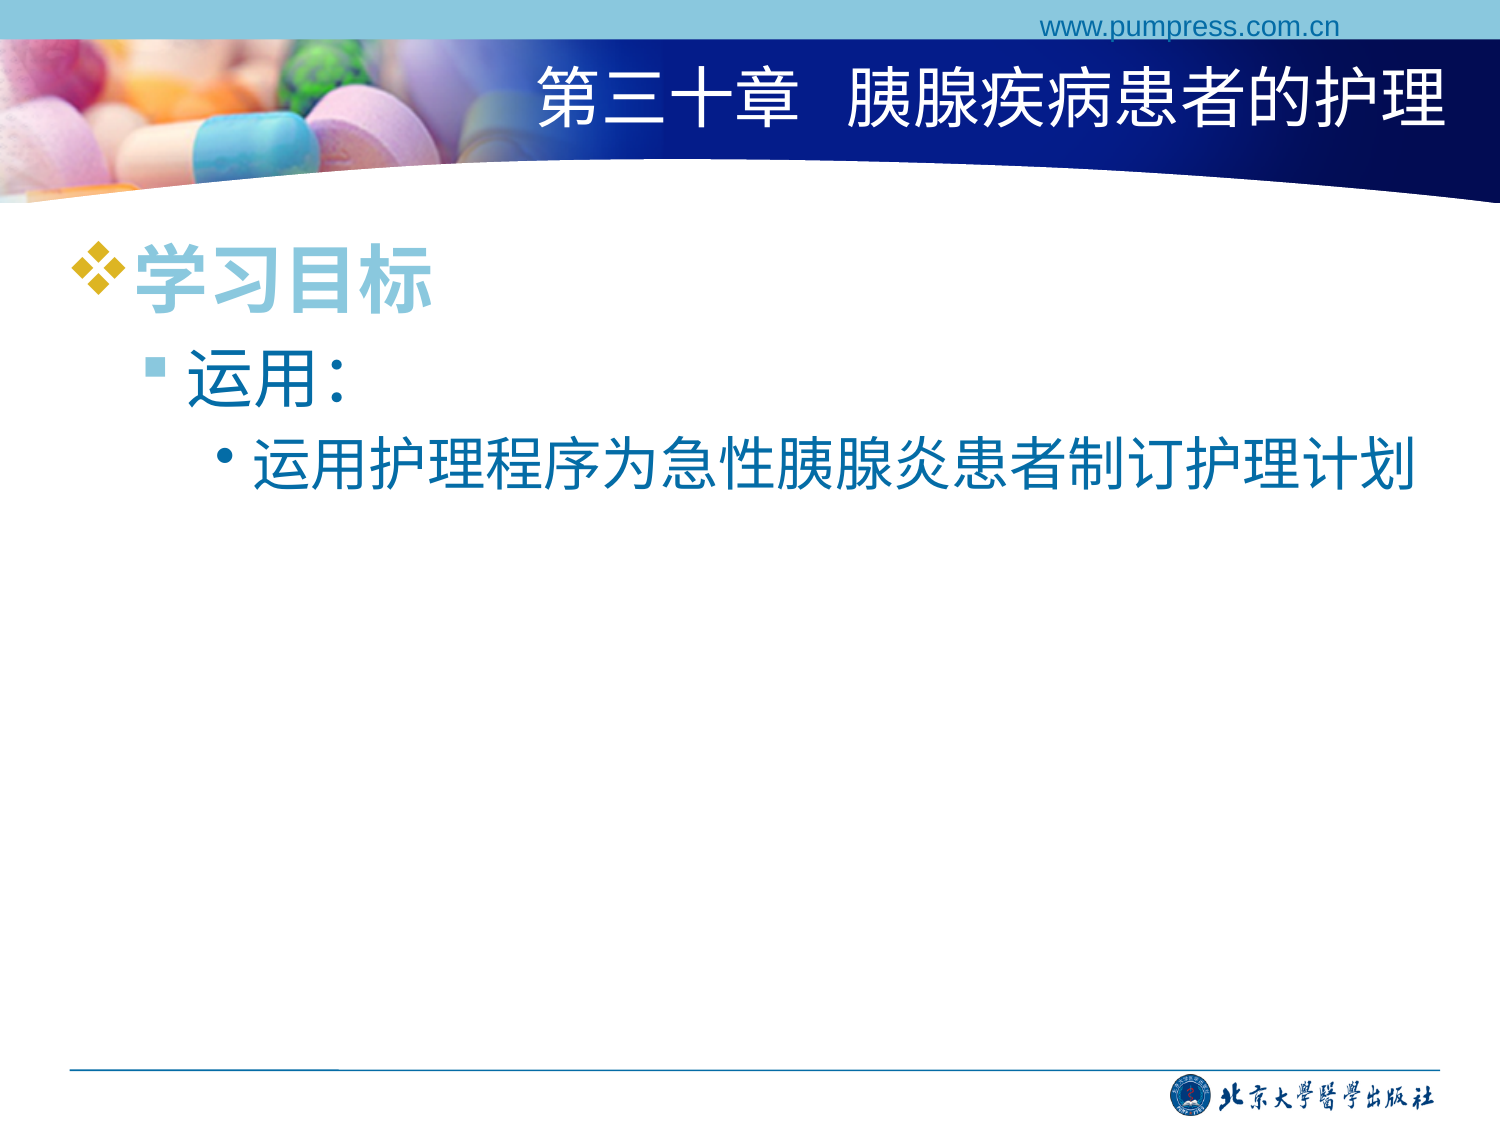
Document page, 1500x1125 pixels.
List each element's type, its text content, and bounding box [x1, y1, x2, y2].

picture [0, 40, 1500, 203]
list 学习目标 运用： 运用护理程序为急性胰腺炎患者制订护理计划 [49, 224, 1463, 1026]
slide_number www.pumpress.com.cn [1025, 0, 1463, 38]
picture [1170, 1074, 1436, 1118]
title 第三十章 胰腺疾病患者的护理 [137, 49, 1463, 143]
